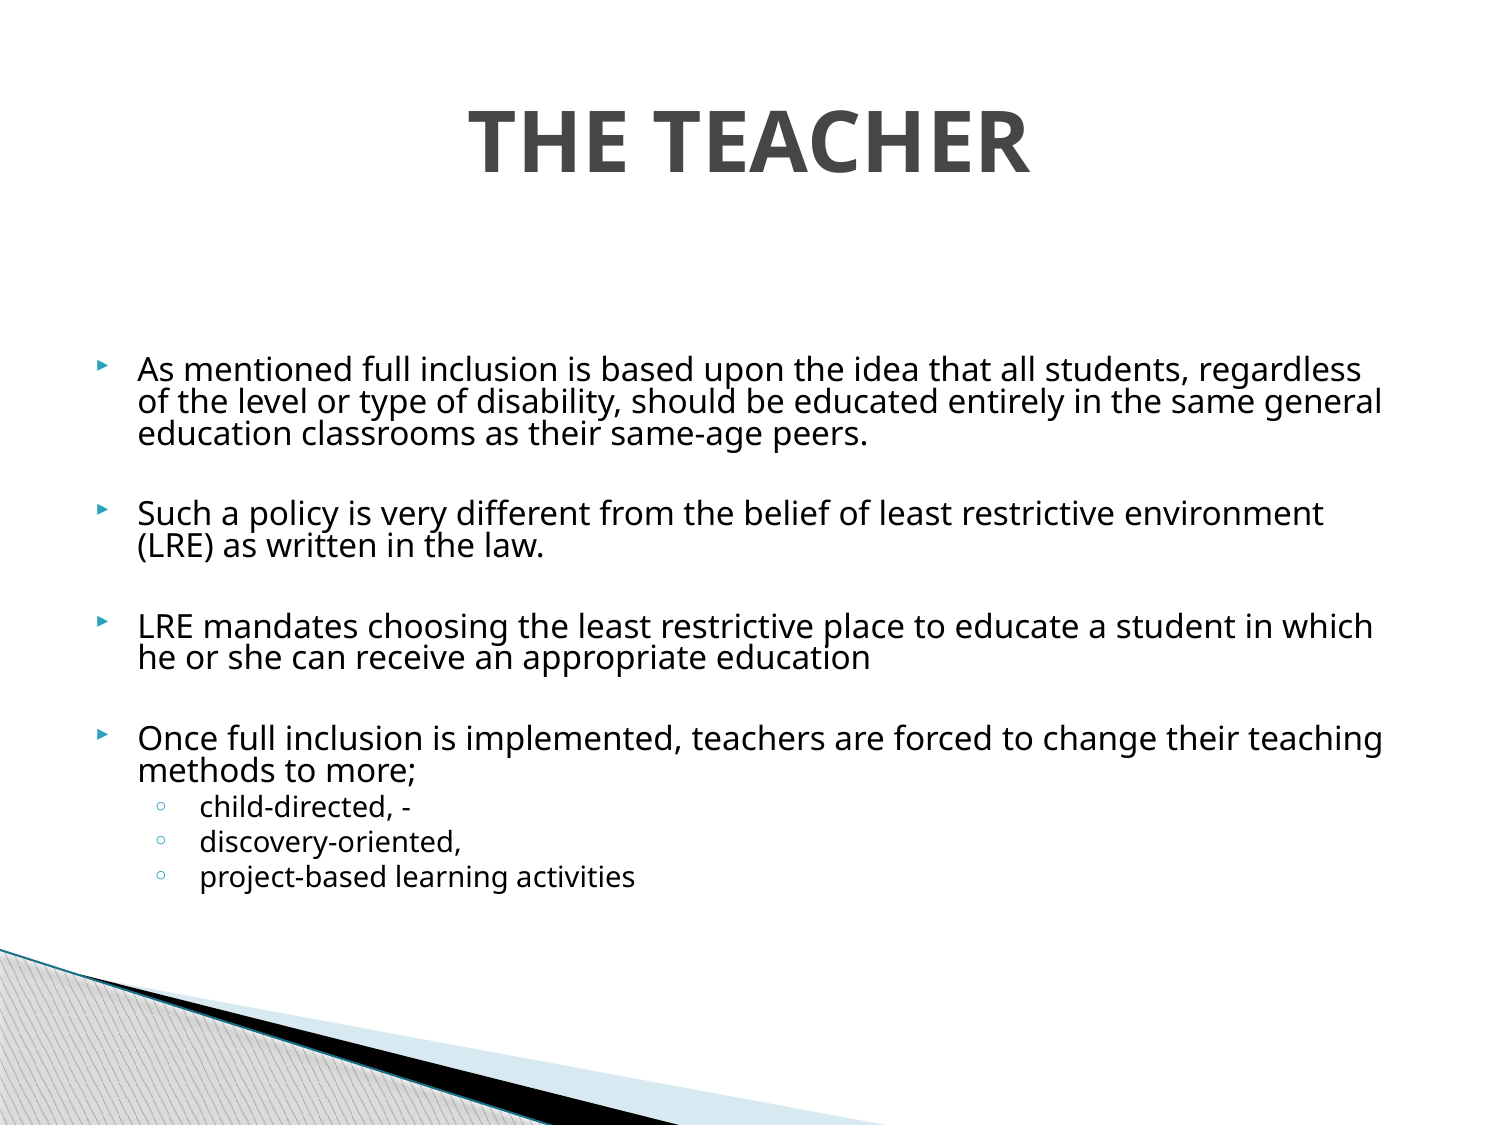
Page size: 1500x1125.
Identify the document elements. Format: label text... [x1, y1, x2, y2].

title THE TEACHER [75, 45, 1425, 233]
list As mentioned full inclusion is based upon the idea that all students, regardless of the level or type of disability, should be educated entirely in the same general education classrooms as their same-age peers. Such a policy is very different from the belief of least restrictive environment (LRE) as written in the law. LRE mandates choosing the least restrictive place to educate a student in which he or she can receive an appropriate education Once full inclusion is implemented, teachers are forced to change their teaching methods to more; child-directed, - discovery-oriented, project-based learning activities [62, 249, 1413, 993]
